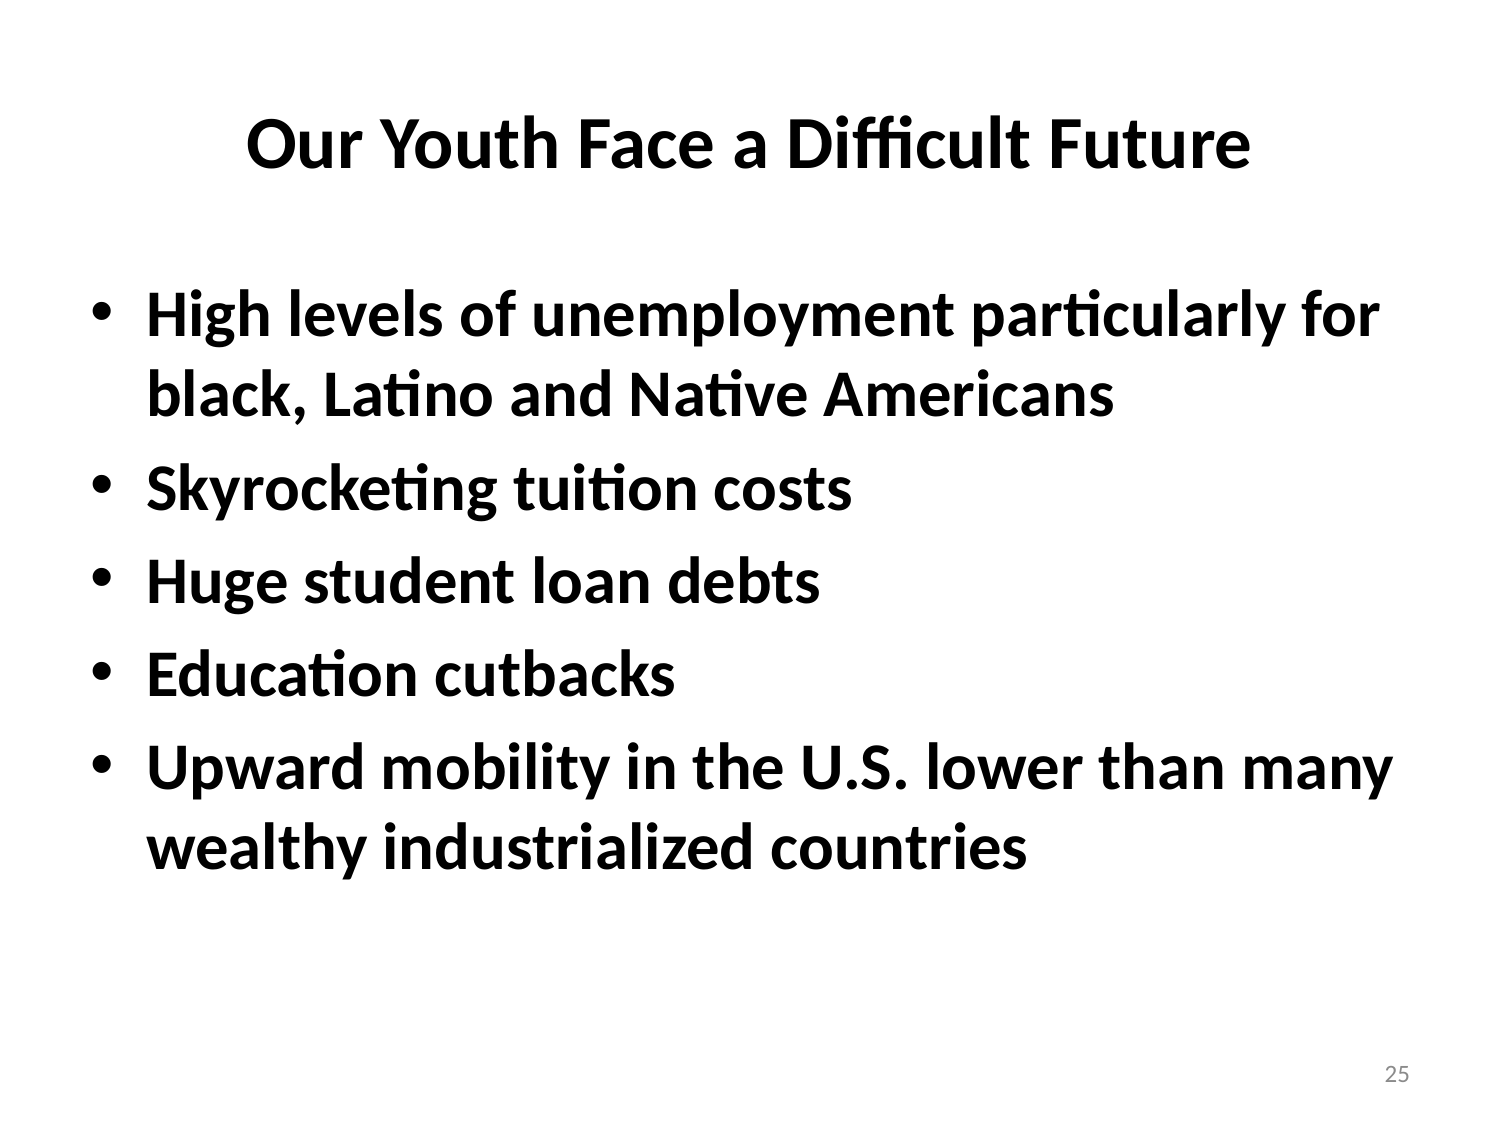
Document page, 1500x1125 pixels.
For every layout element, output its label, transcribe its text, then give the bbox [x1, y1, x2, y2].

list High levels of unemployment particularly for black, Latino and Native Americans Skyrocketing tuition costs Huge student loan debts Education cutbacks Upward mobility in the U.S. lower than many wealthy industrialized countries [75, 262, 1425, 1005]
title Our Youth Face a Difficult Future [75, 45, 1425, 233]
slide_number 25 [1074, 1042, 1425, 1103]
